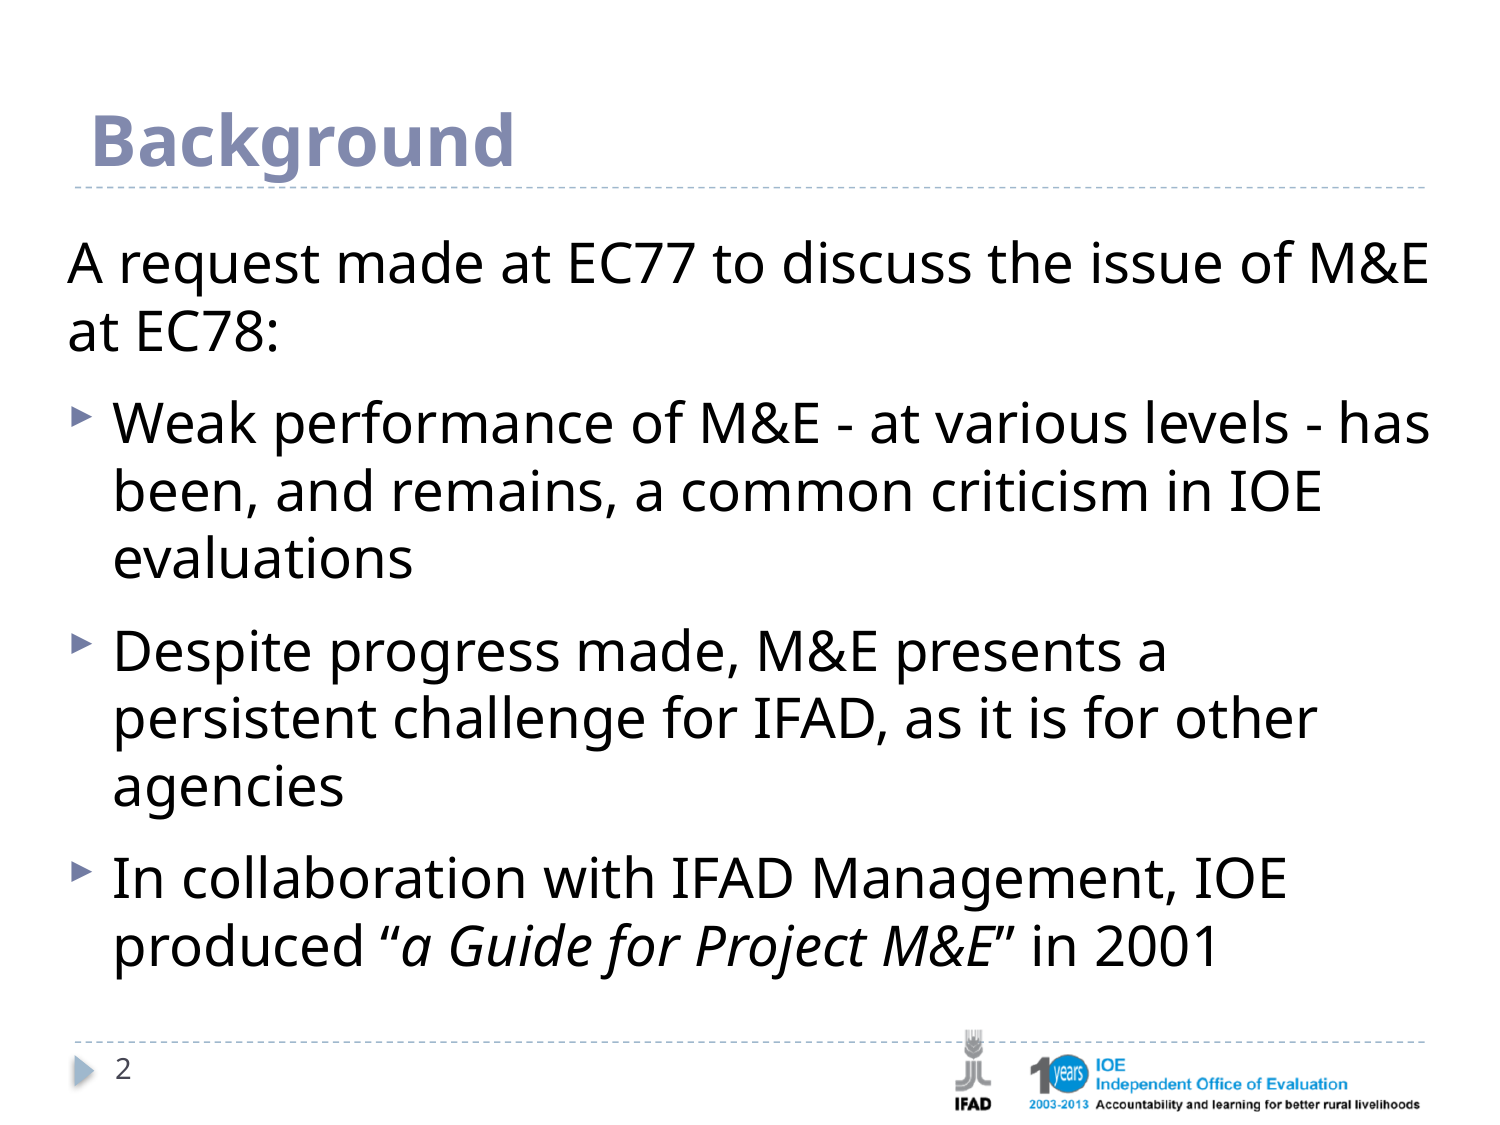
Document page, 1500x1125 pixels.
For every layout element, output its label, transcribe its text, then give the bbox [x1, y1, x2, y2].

slide_number 2 [100, 1042, 426, 1103]
title Background [75, 24, 1425, 188]
picture [950, 1023, 1423, 1113]
list A request made at EC77 to discuss the issue of M&E at EC78: Weak performance of M&E - at various levels - has been, and remains, a common criticism in IOE evaluations Despite progress made, M&E presents a persistent challenge for IFAD, as it is for other agencies In collaboration with IFAD Management, IOE produced “a Guide for Project M&E” in 2001 [53, 219, 1459, 1024]
